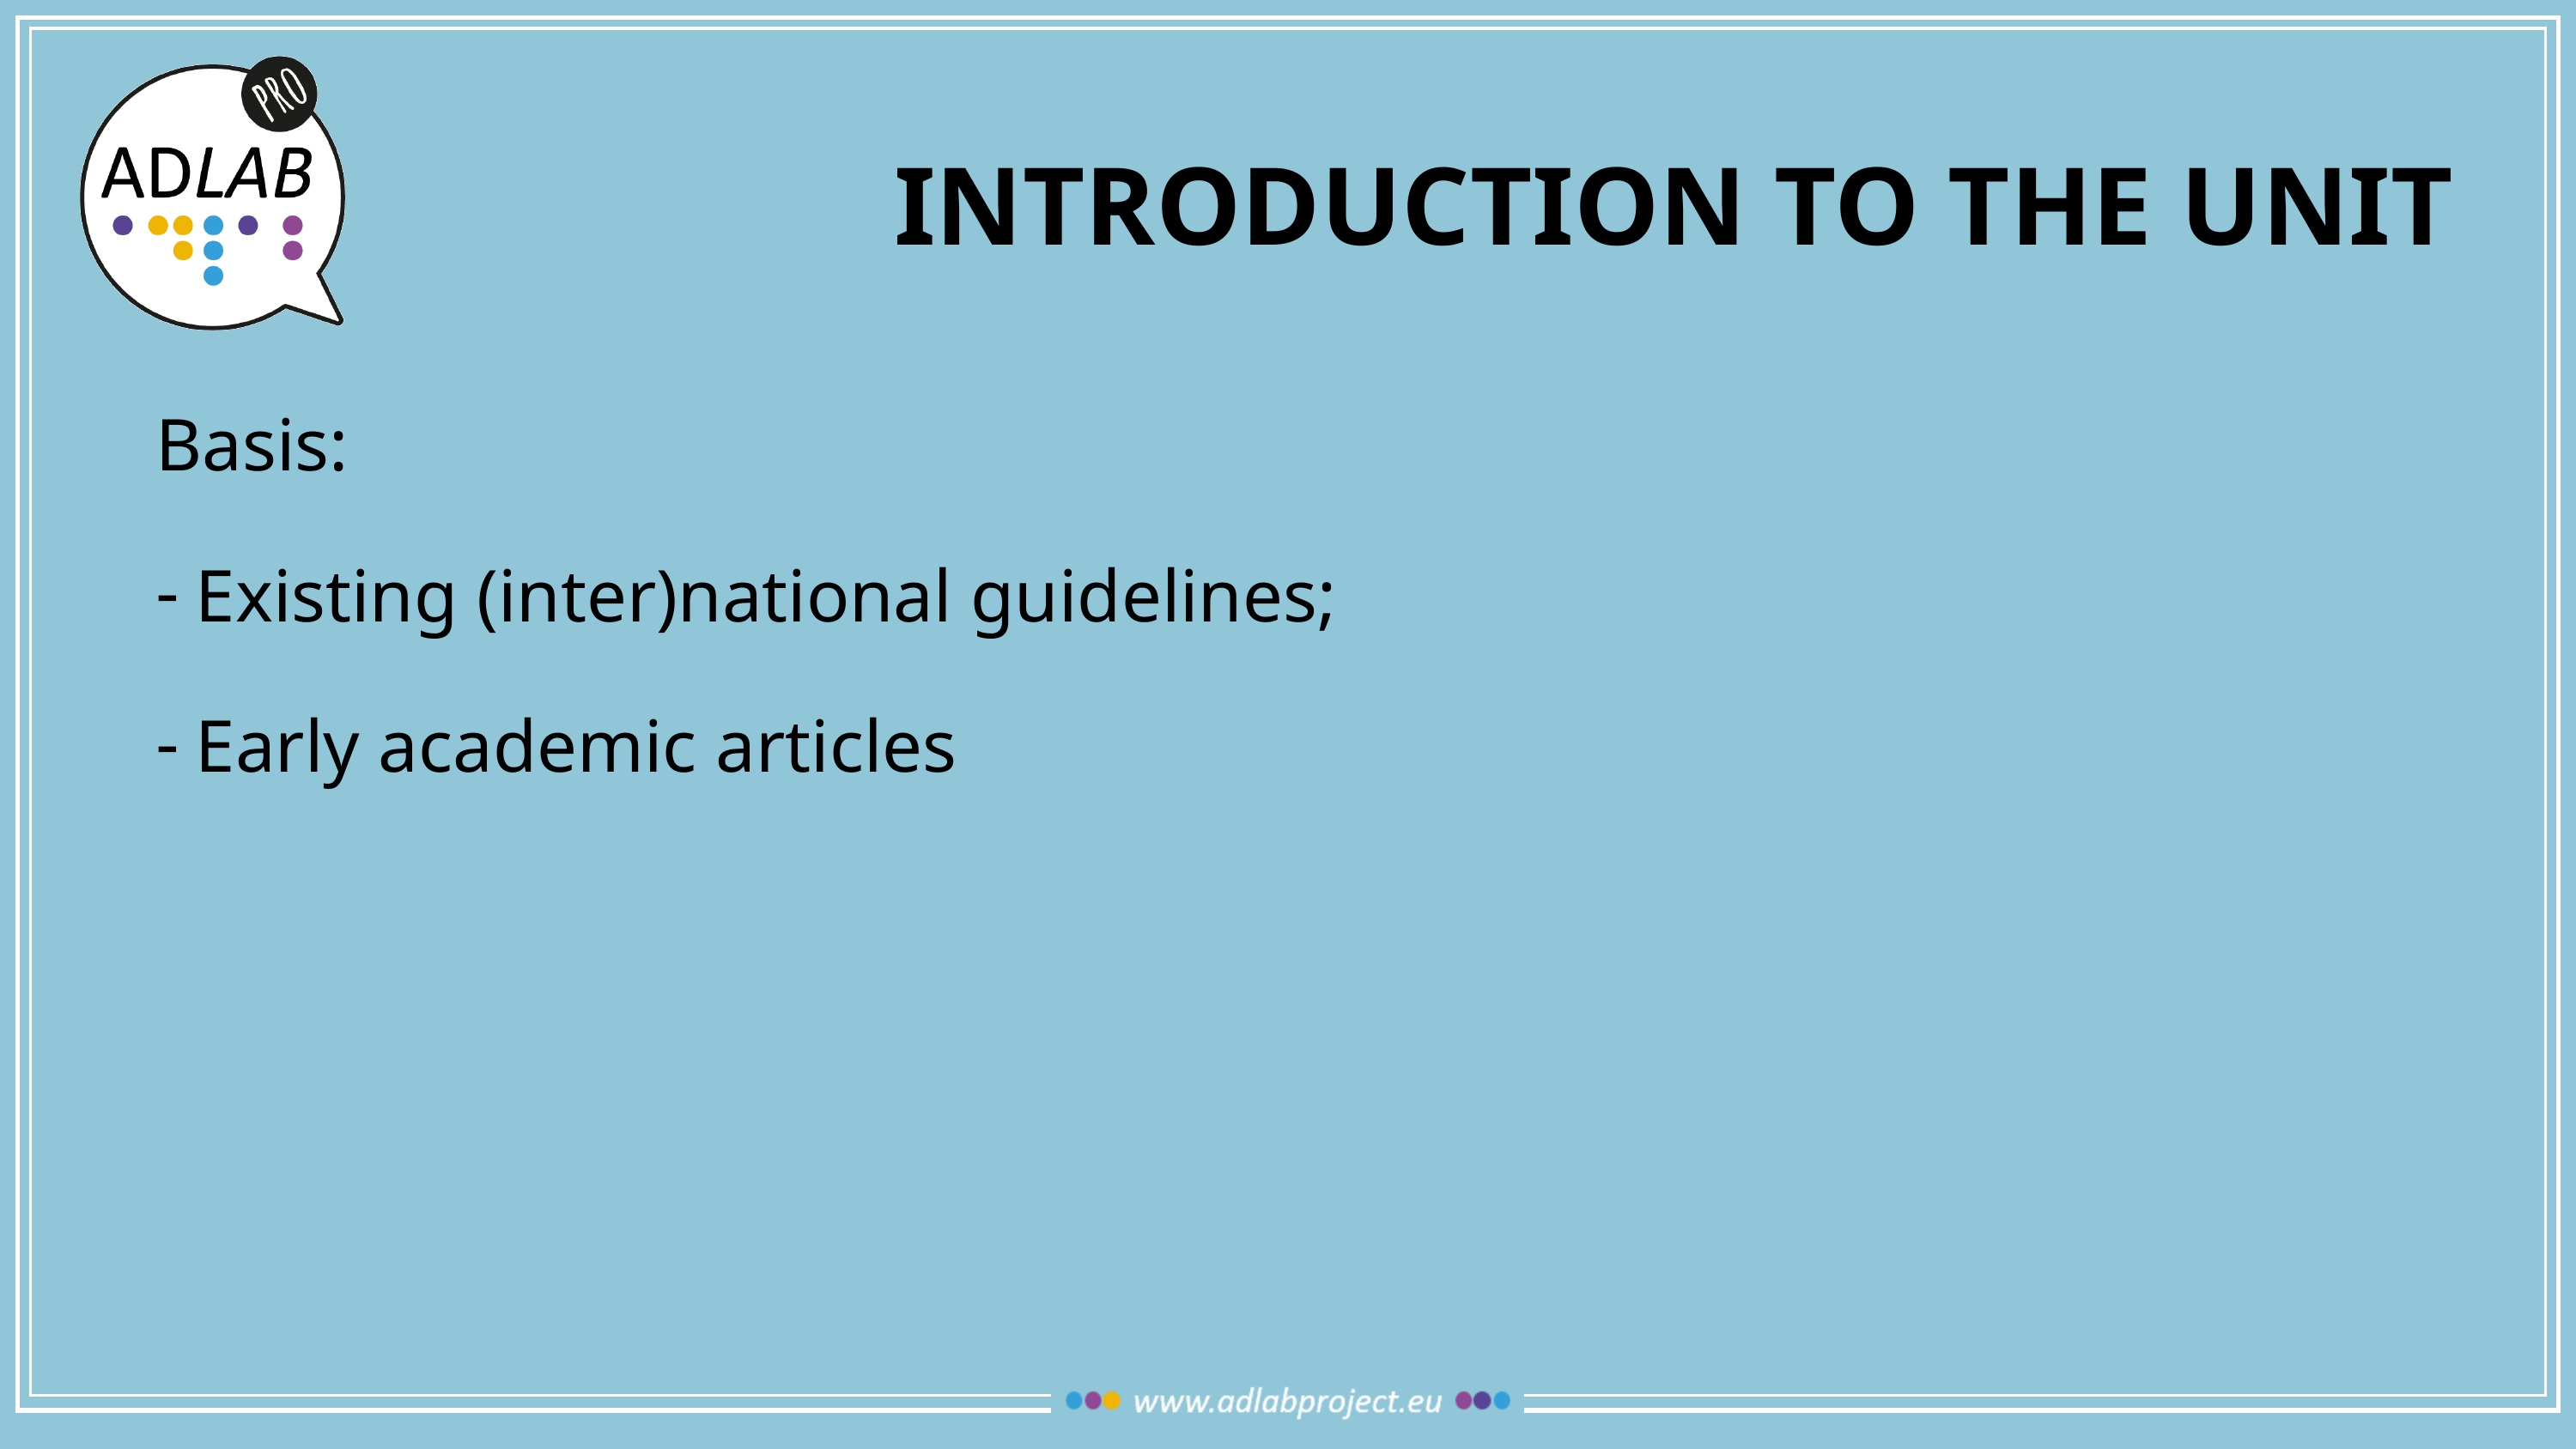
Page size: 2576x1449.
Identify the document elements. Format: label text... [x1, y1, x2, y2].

list Basis: Existing (inter)national guidelines; Early academic articles [143, 350, 2467, 1056]
title INTRODUCTION TO THE UNIT [384, 70, 2467, 350]
picture [1051, 1378, 1524, 1429]
picture [72, 49, 353, 330]
